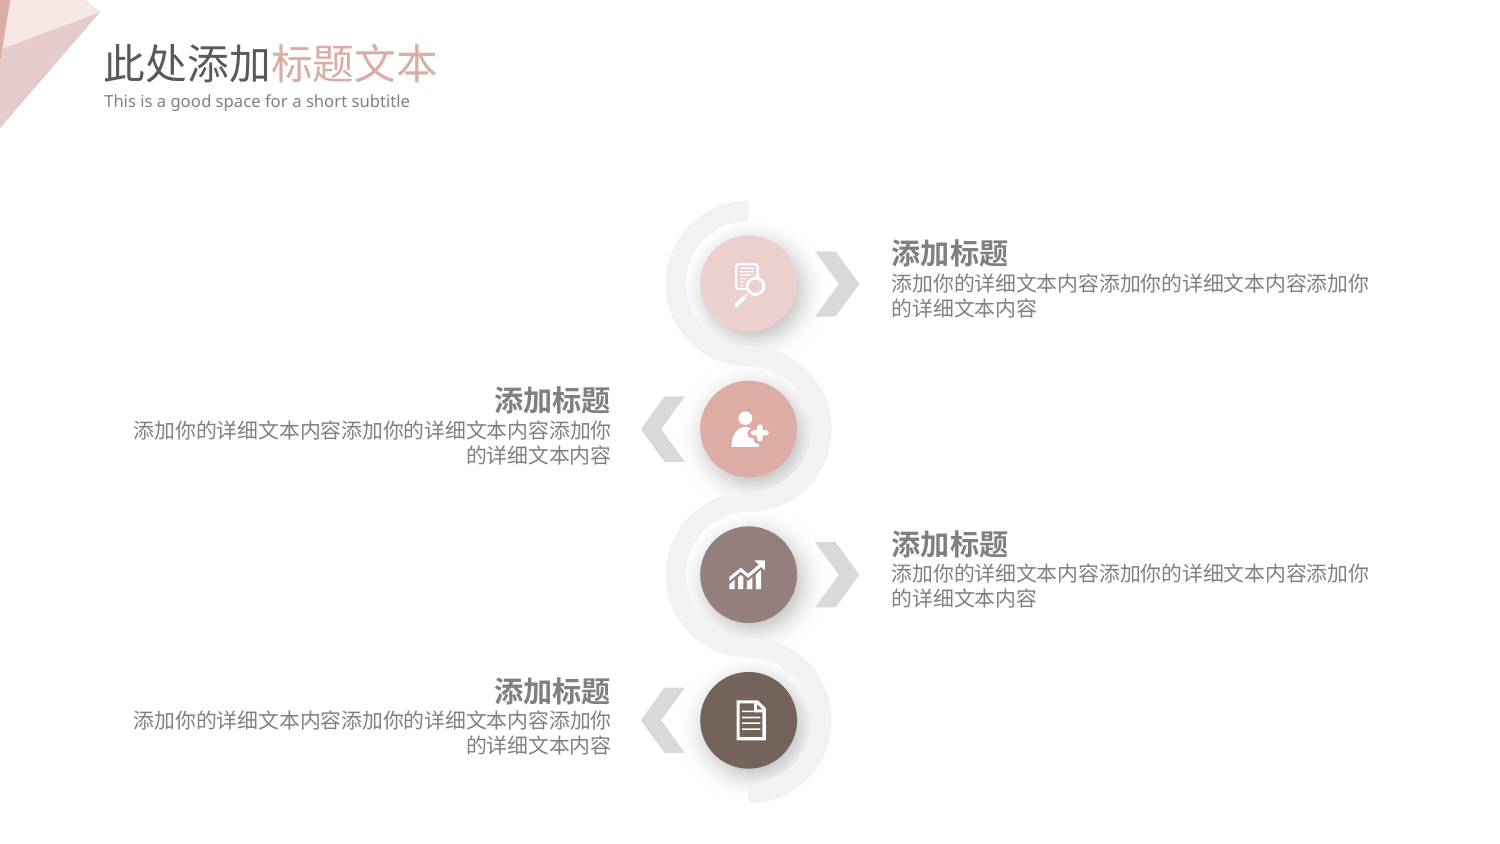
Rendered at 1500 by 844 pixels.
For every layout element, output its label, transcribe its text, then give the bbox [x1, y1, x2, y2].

text_box 添加标题 添加你的详细文本内容添加你的详细文本内容添加你的详细文本内容 [891, 235, 1376, 321]
text_box [815, 542, 860, 608]
text_box [640, 396, 685, 462]
text_box This is a good space for a short subtitle [101, 83, 426, 119]
text_box [640, 687, 685, 753]
text_box [699, 379, 799, 479]
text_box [734, 262, 767, 307]
text_box [665, 200, 832, 804]
text_box 添加标题 添加你的详细文本内容添加你的详细文本内容添加你的详细文本内容 [891, 526, 1376, 612]
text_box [736, 700, 766, 741]
text_box [815, 251, 860, 317]
text_box [699, 670, 799, 770]
text_box 添加标题 添加你的详细文本内容添加你的详细文本内容添加你的详细文本内容 [126, 382, 612, 468]
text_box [731, 411, 769, 447]
text_box [699, 234, 799, 333]
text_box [0, 0, 101, 130]
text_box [729, 560, 765, 590]
text_box 添加标题 添加你的详细文本内容添加你的详细文本内容添加你的详细文本内容 [126, 673, 612, 759]
text_box 此处添加标题文本 [101, 30, 454, 95]
text_box [699, 525, 799, 625]
